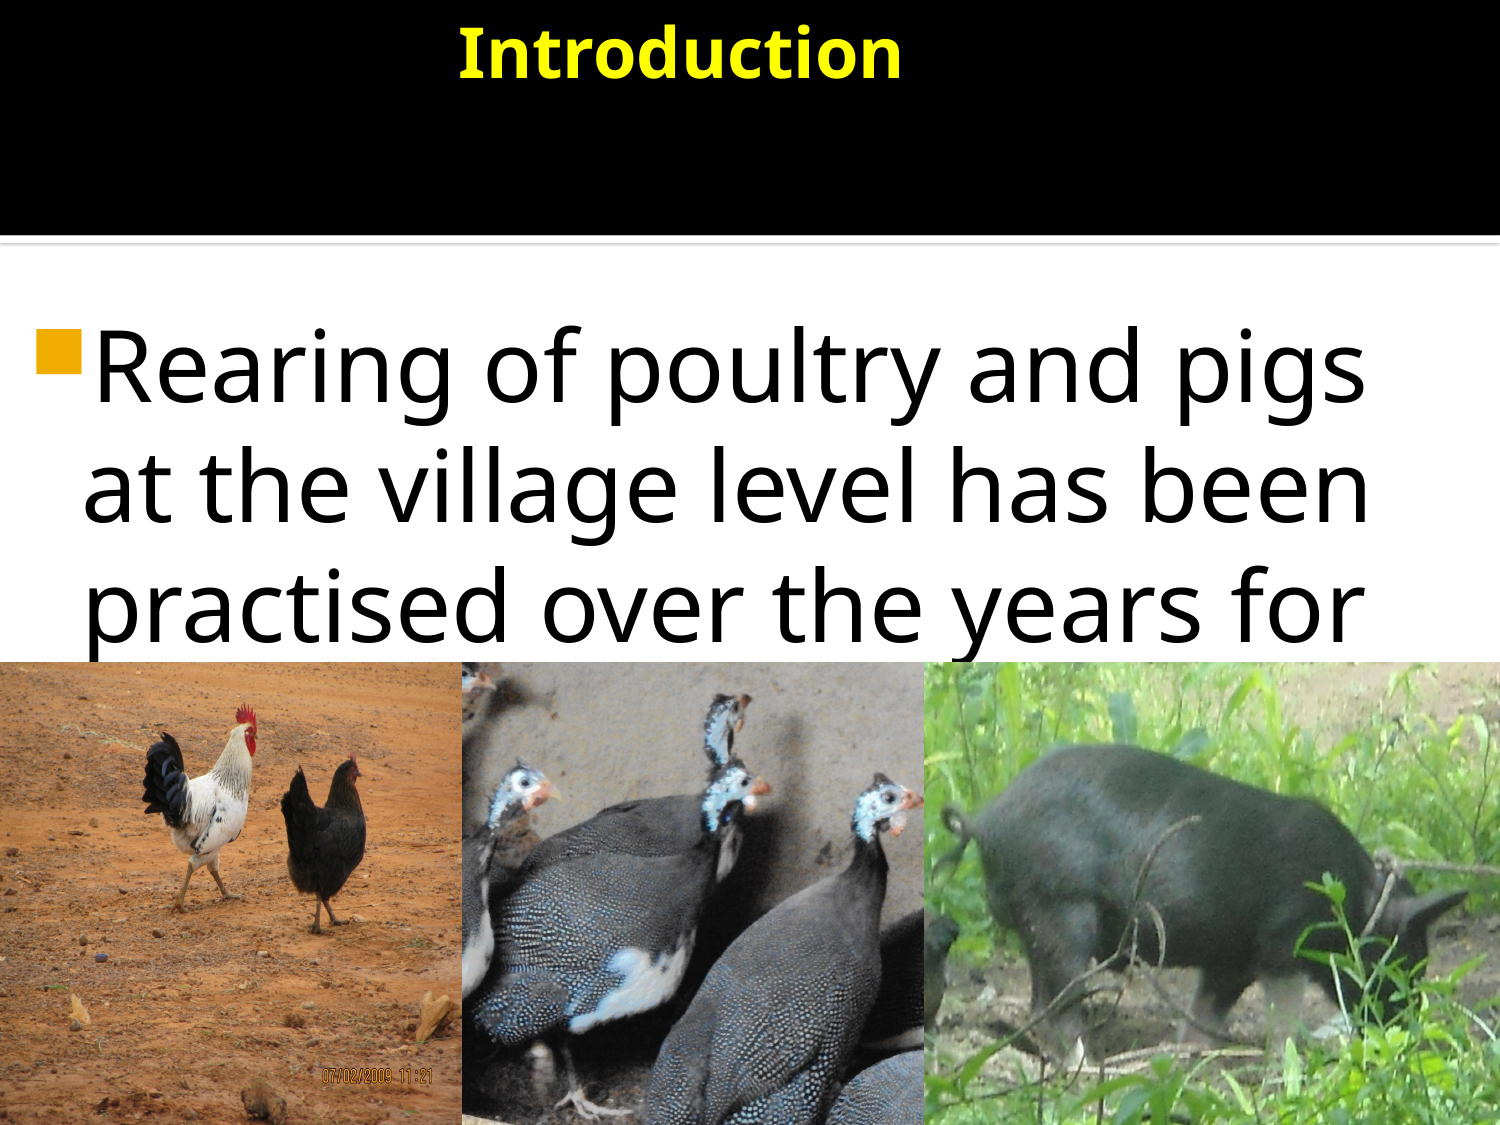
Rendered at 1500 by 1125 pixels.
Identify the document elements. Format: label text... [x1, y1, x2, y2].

picture [0, 662, 1500, 1125]
list Rearing of poultry and pigs at the village level has been practised over the years for various reasons: [0, 287, 1500, 661]
title Introduction [75, 0, 1300, 100]
